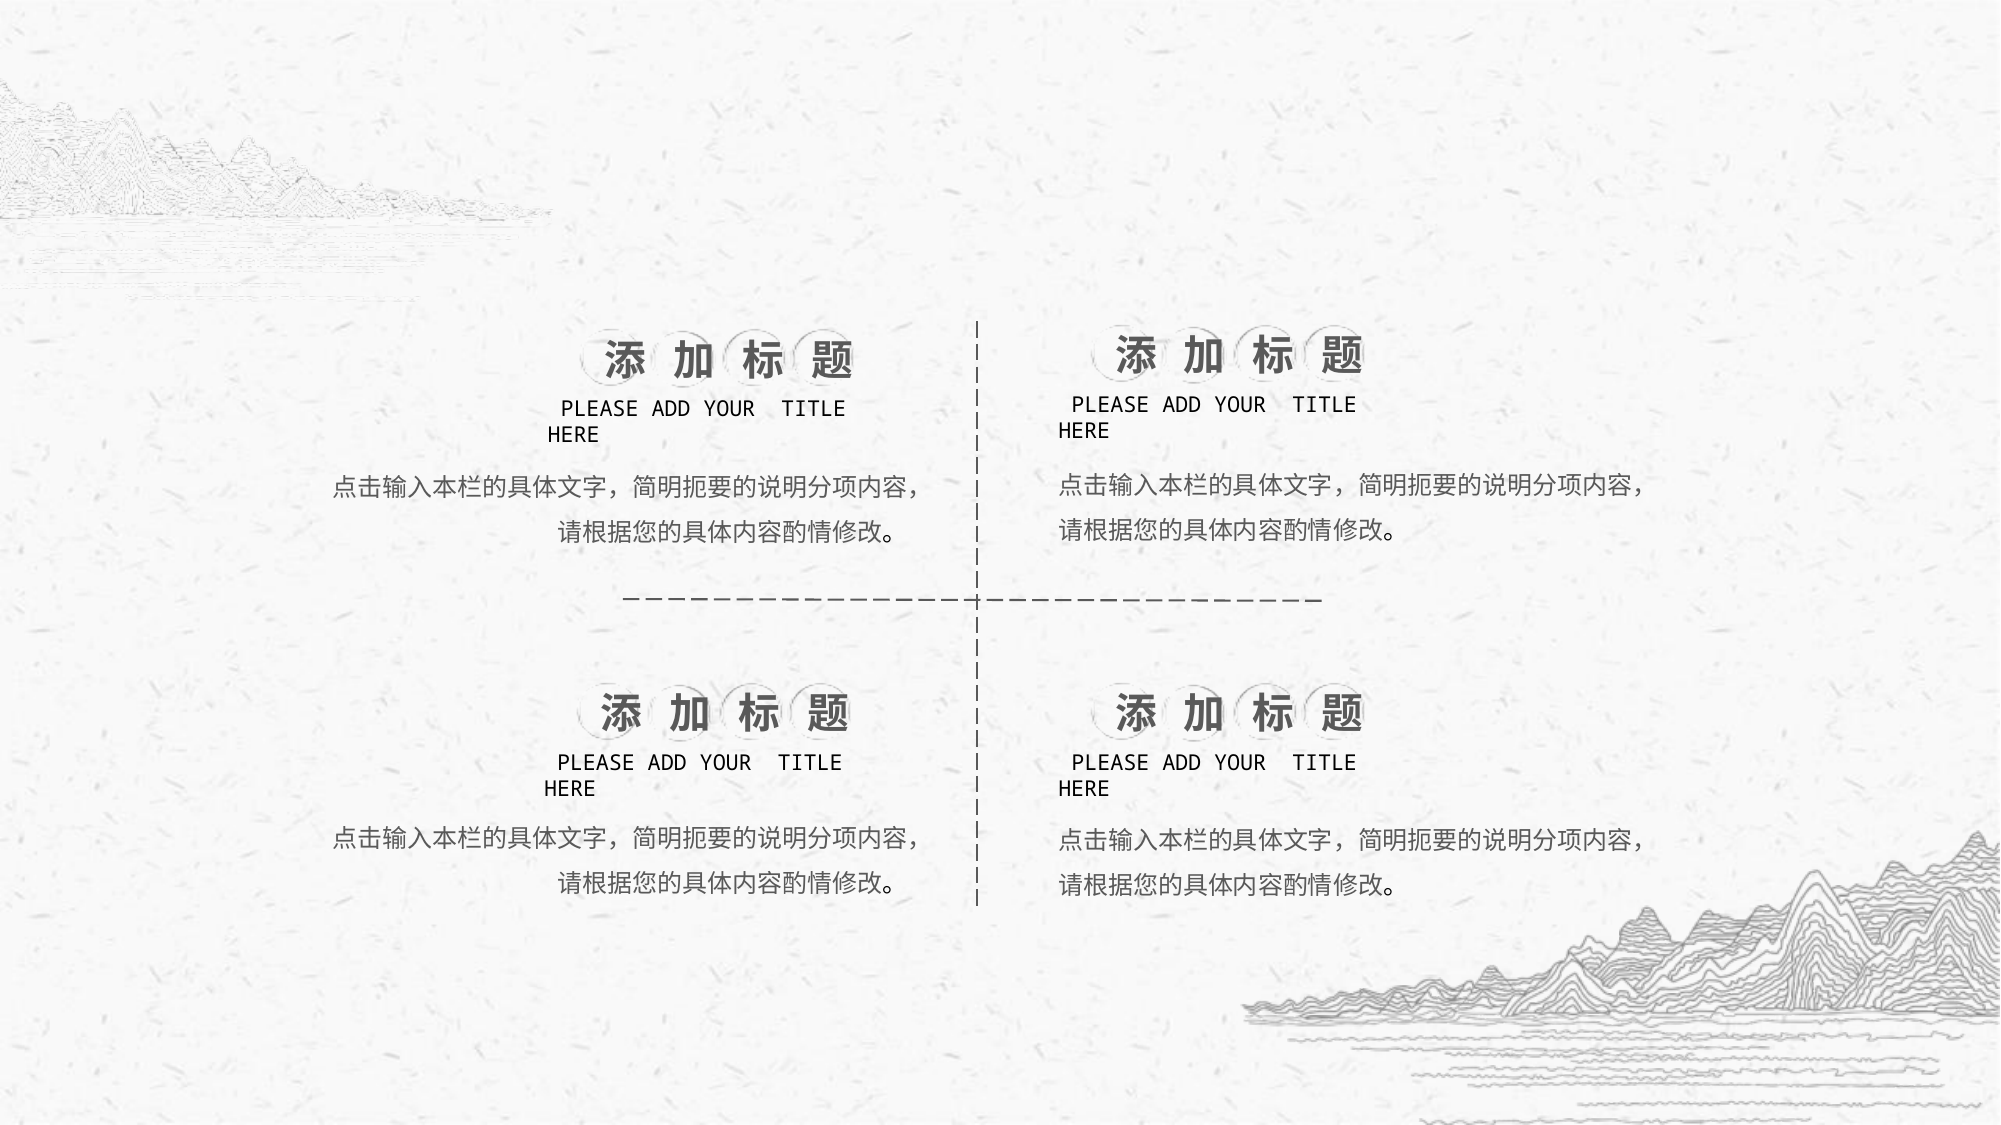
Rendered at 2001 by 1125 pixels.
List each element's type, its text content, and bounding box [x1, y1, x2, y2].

picture [0, 0, 2000, 1125]
text_box 点击输入本栏的具体文字，简明扼要的说明分项内容，请根据您的具体内容酌情修改。 [1043, 801, 1655, 907]
text_box 点击输入本栏的具体文字，简明扼要的说明分项内容，请根据您的具体内容酌情修改。 [311, 449, 923, 554]
text_box 点击输入本栏的具体文字，简明扼要的说明分项内容，请根据您的具体内容酌情修改。 [311, 800, 923, 906]
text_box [1043, 641, 1398, 778]
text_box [529, 641, 884, 778]
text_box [532, 287, 887, 424]
text_box 点击输入本栏的具体文字，简明扼要的说明分项内容，请根据您的具体内容酌情修改。 [1043, 447, 1655, 552]
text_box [1043, 283, 1398, 420]
